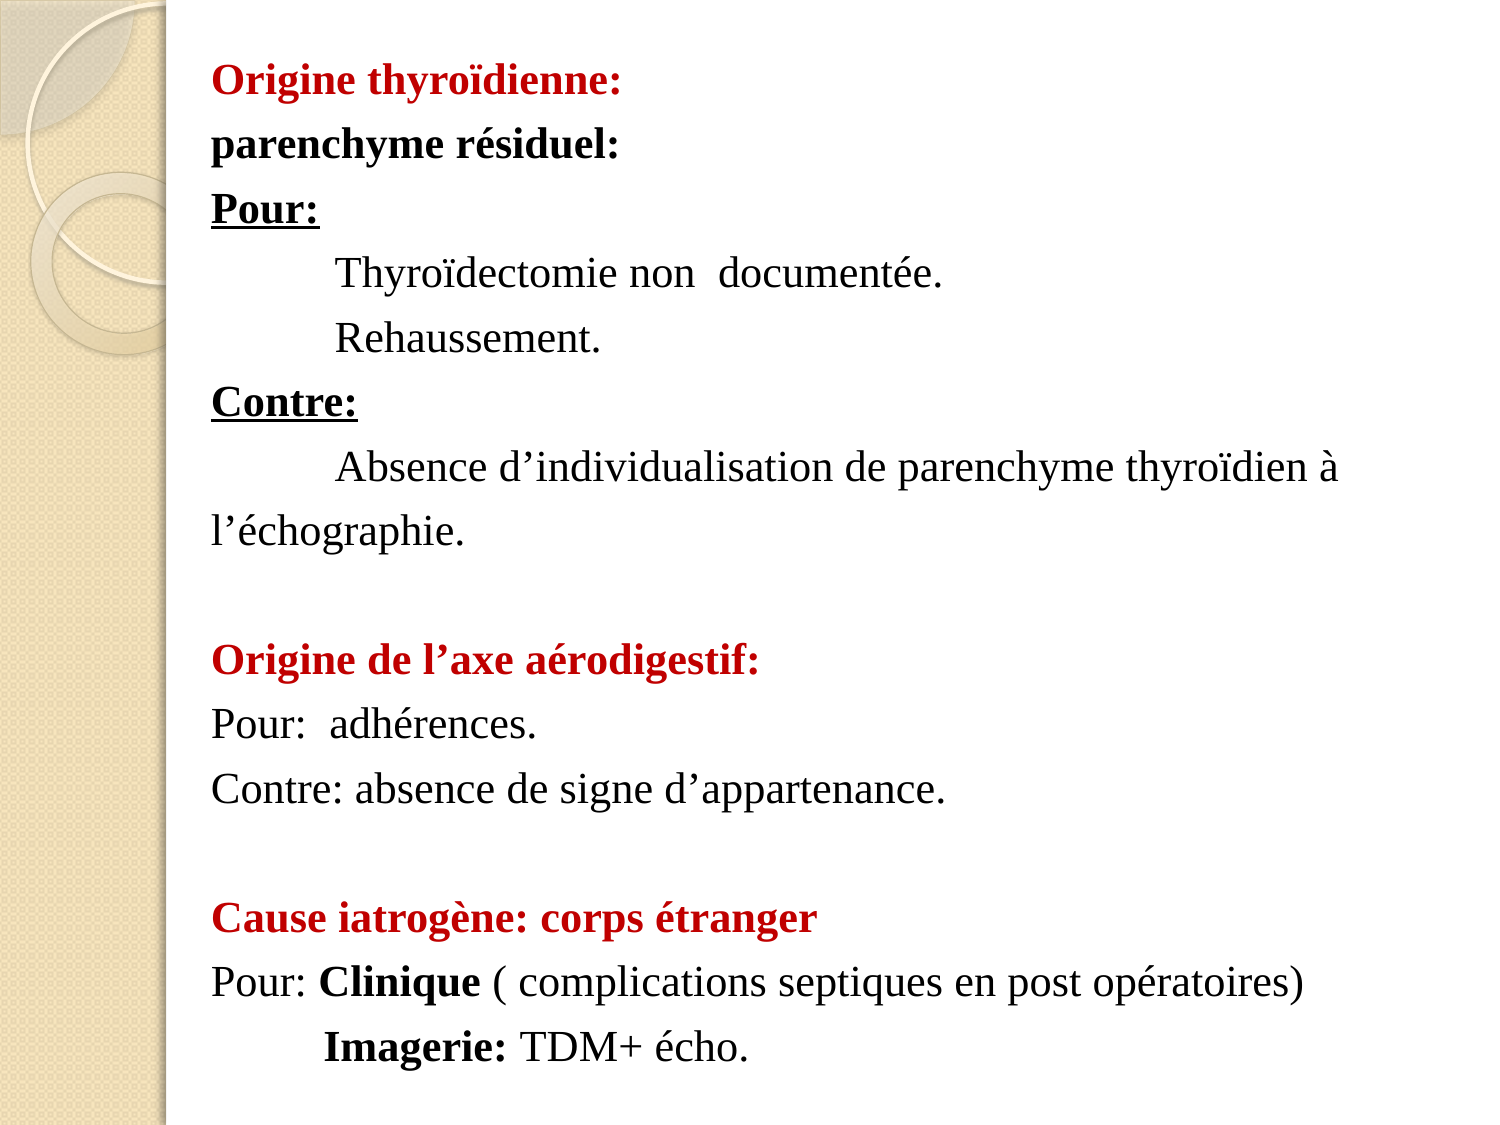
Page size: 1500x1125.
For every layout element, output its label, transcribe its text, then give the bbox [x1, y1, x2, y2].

list Origine thyroïdienne: parenchyme résiduel: Pour: Thyroïdectomie non documentée. Rehaussement. Contre: Absence d’individualisation de parenchyme thyroïdien à l’échographie. Origine de l’axe aérodigestif: Pour: adhérences. Contre: absence de signe d’appartenance. Cause iatrogène: corps étranger Pour: Clinique ( complications septiques en post opératoires) Imagerie: TDM+ écho. [183, 42, 1500, 1083]
